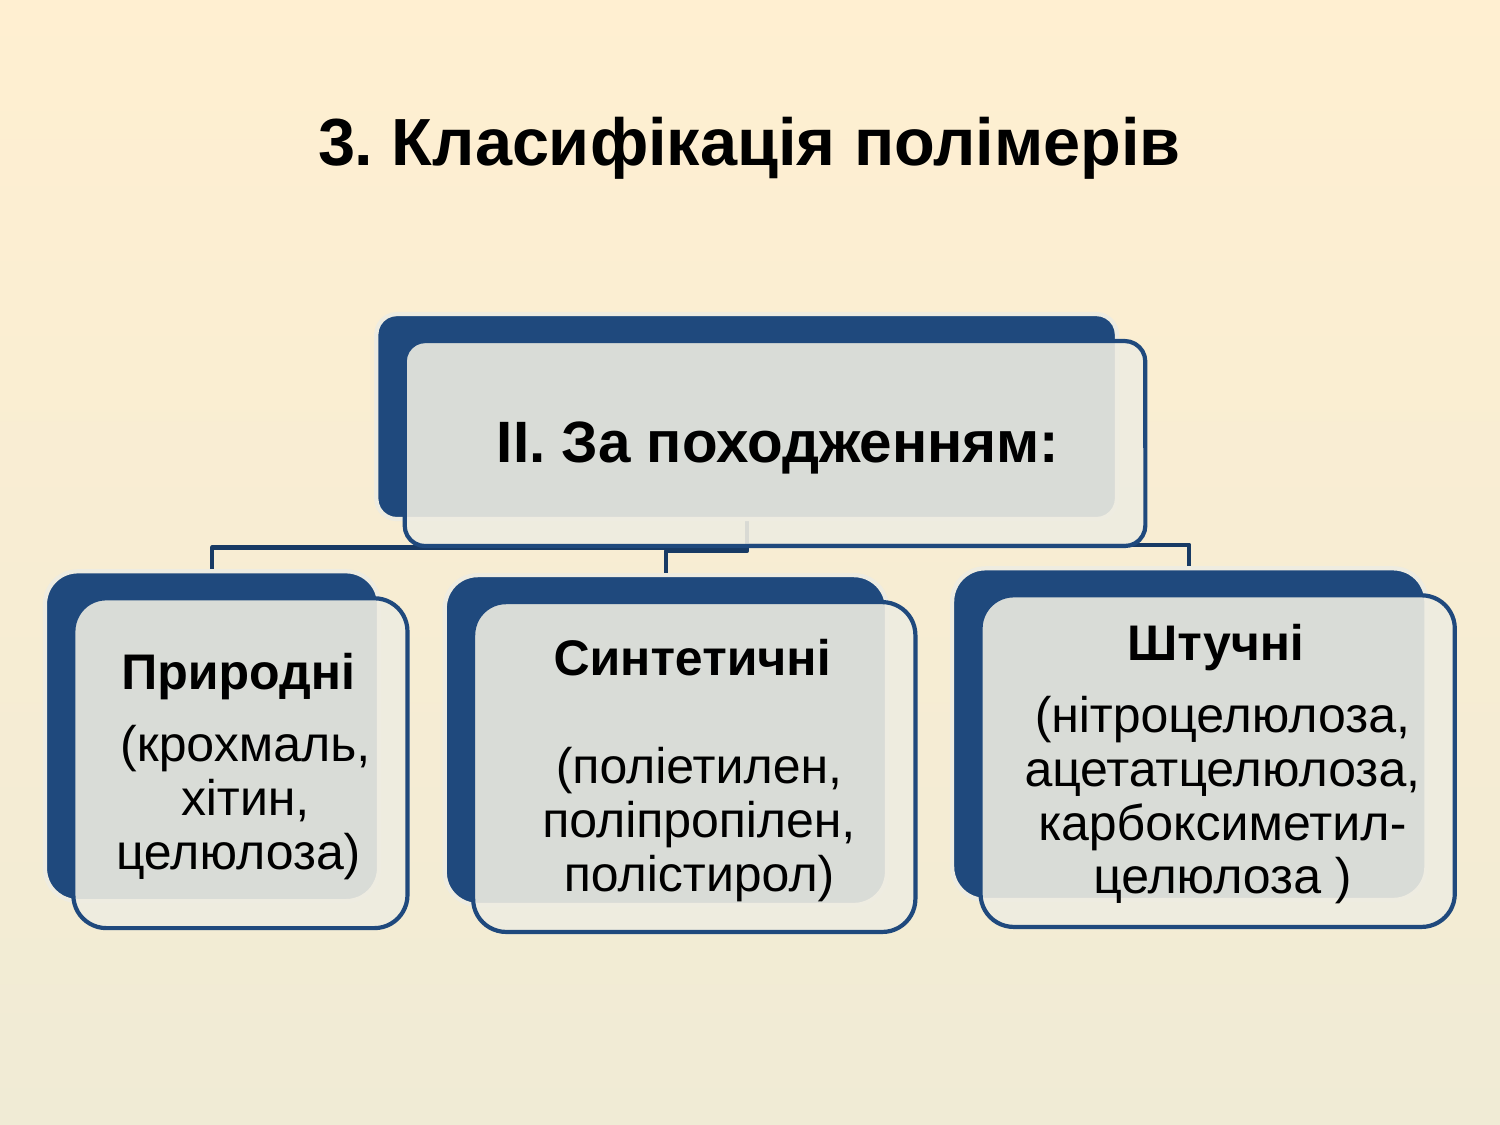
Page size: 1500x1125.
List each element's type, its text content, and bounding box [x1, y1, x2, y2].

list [64, 243, 1459, 1059]
title 3. Класифікація полімерів [75, 45, 1425, 233]
